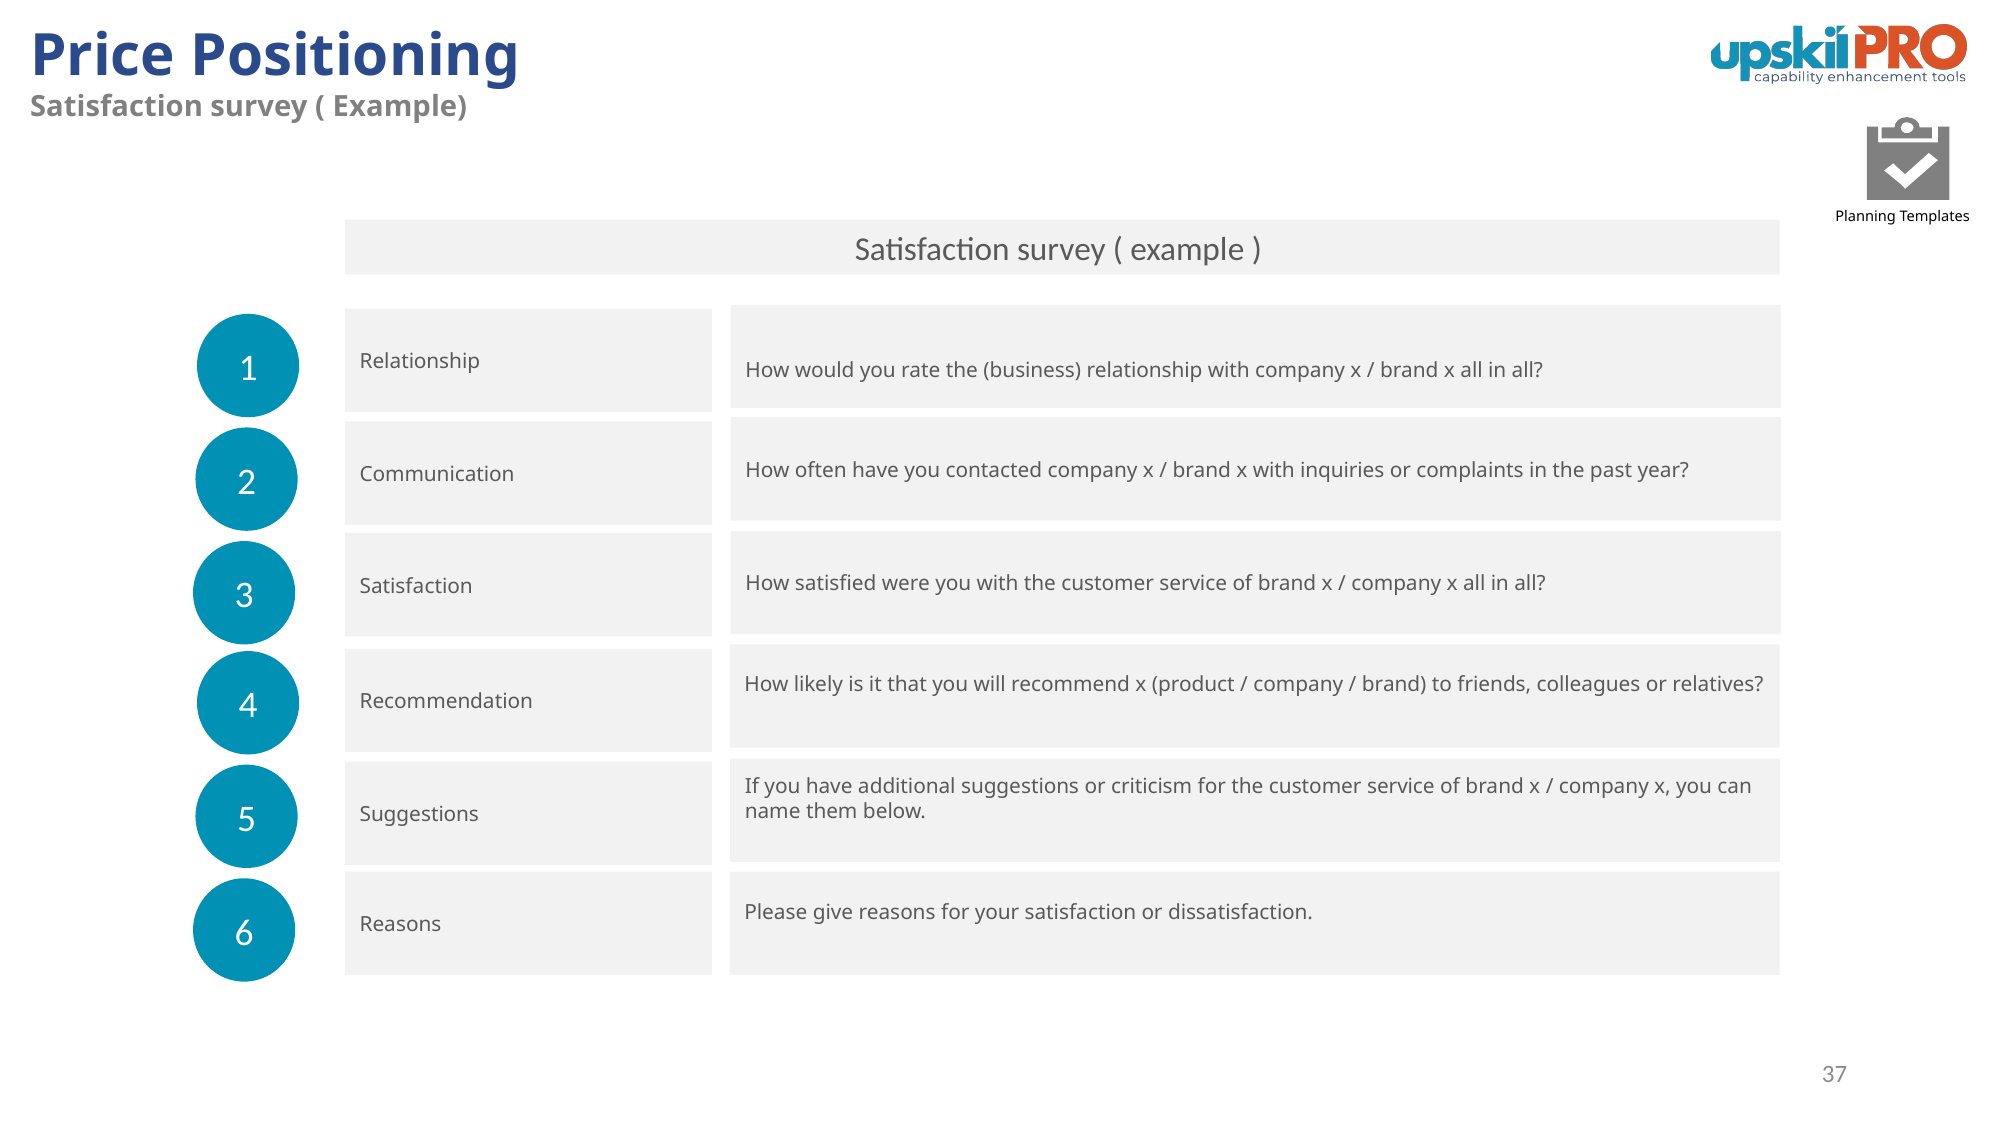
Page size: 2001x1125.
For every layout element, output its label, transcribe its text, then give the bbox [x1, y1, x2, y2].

text_box 4 [195, 650, 301, 756]
text_box Communication [344, 420, 713, 526]
text_box Satisfaction [344, 532, 713, 638]
text_box How often have you contacted company x / brand x with inquiries or complaints in the past year? [730, 416, 1782, 522]
text_box 5 [194, 763, 299, 870]
text_box How likely is it that you will recommend x (product / company / brand) to friends, colleagues or relatives? [728, 643, 1781, 749]
slide_number 37 [1412, 1042, 1863, 1103]
text_box How would you rate the (business) relationship with company x / brand x all in all? [730, 304, 1782, 409]
text_box Relationship [344, 308, 713, 413]
text_box 3 [192, 540, 297, 646]
text_box Reasons [344, 871, 713, 976]
text_box If you have additional suggestions or criticism for the customer service of brand x / company x, you can name them below. [729, 758, 1781, 863]
text_box Suggestions [344, 761, 713, 866]
text_box How satisfied were you with the customer service of brand x / company x all in all? [730, 530, 1782, 635]
text_box Satisfaction survey ( example ) [344, 219, 1780, 275]
text_box Recommendation [344, 648, 713, 753]
text_box 2 [194, 426, 299, 532]
picture [1711, 24, 1967, 85]
text_box 6 [192, 877, 297, 983]
text_box Price Positioning Satisfaction survey ( Example) [15, 10, 1595, 130]
text_box 1 [195, 312, 301, 419]
text_box Please give reasons for your satisfaction or dissatisfaction. [728, 871, 1781, 976]
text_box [1817, 117, 1988, 233]
